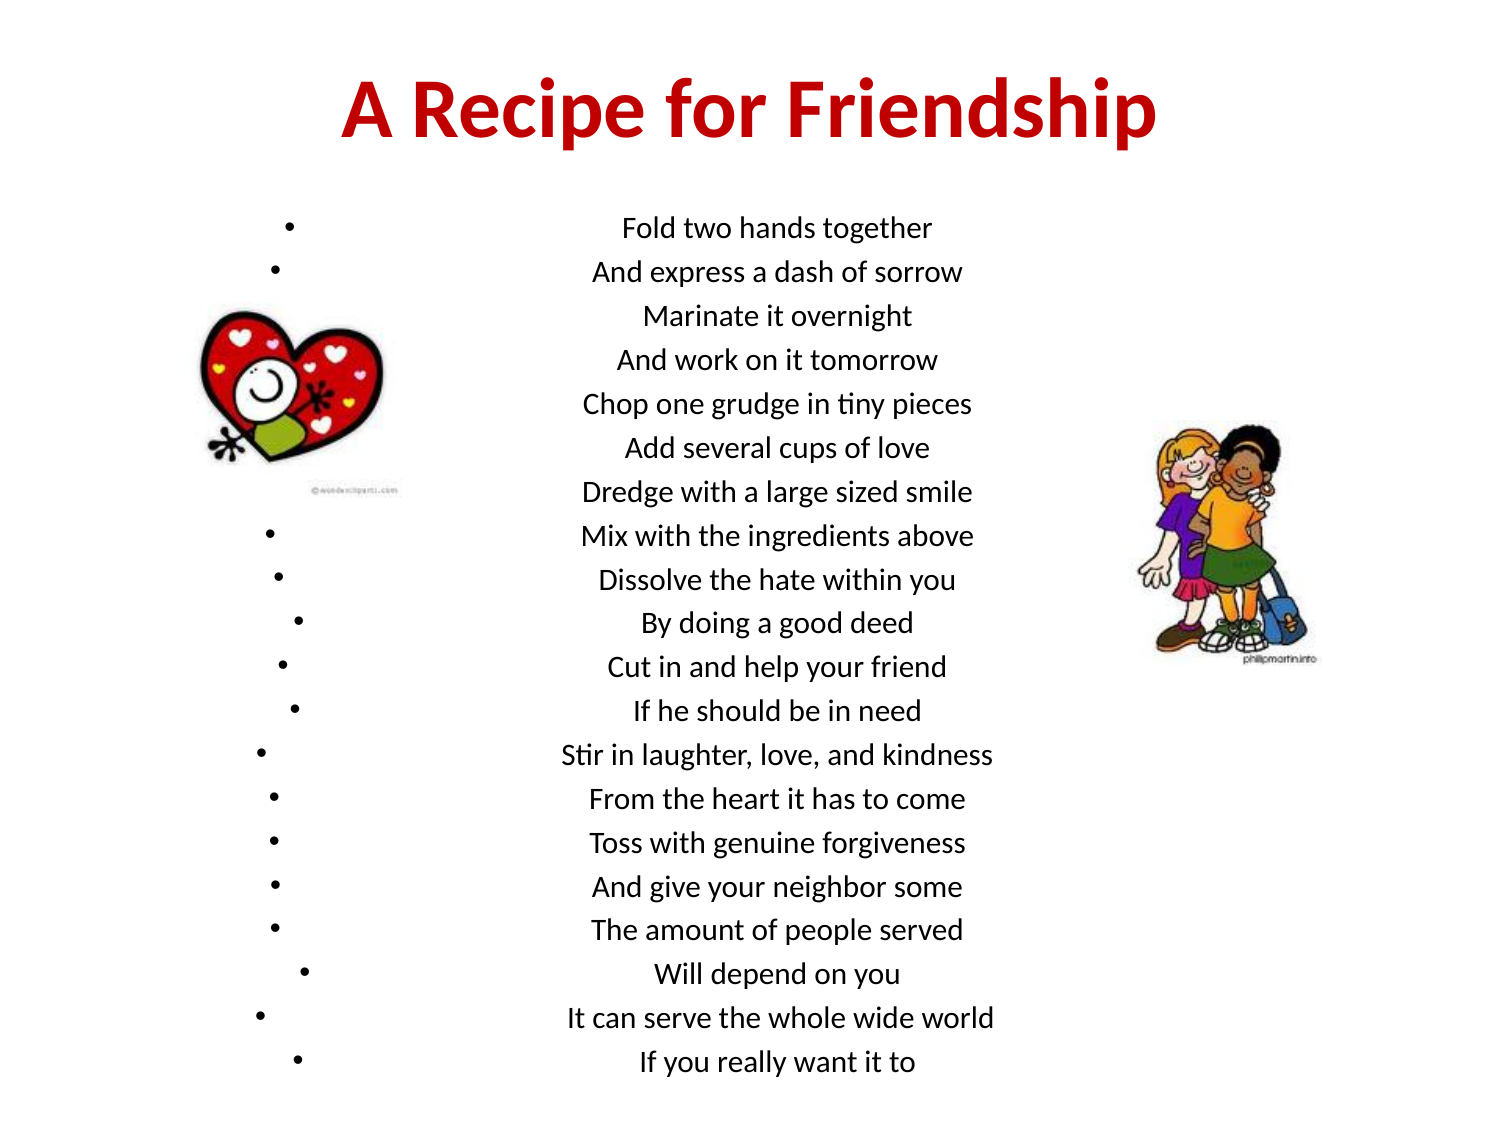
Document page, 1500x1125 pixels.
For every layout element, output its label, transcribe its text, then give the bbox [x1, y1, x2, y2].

picture [182, 278, 402, 498]
list Fold two hands together And express a dash of sorrow Marinate it overnight And work on it tomorrow Chop one grudge in tiny pieces Add several cups of love Dredge with a large sized smile Mix with the ingredients above Dissolve the hate within you By doing a good deed Cut in and help your friend If he should be in need Stir in laughter, love, and kindness From the heart it has to come Toss with genuine forgiveness And give your neighbor some The amount of people served Will depend on you It can serve the whole wide world If you really want it to [75, 200, 1425, 1088]
picture [1127, 420, 1322, 667]
title A Recipe for Friendship [75, 45, 1425, 163]
